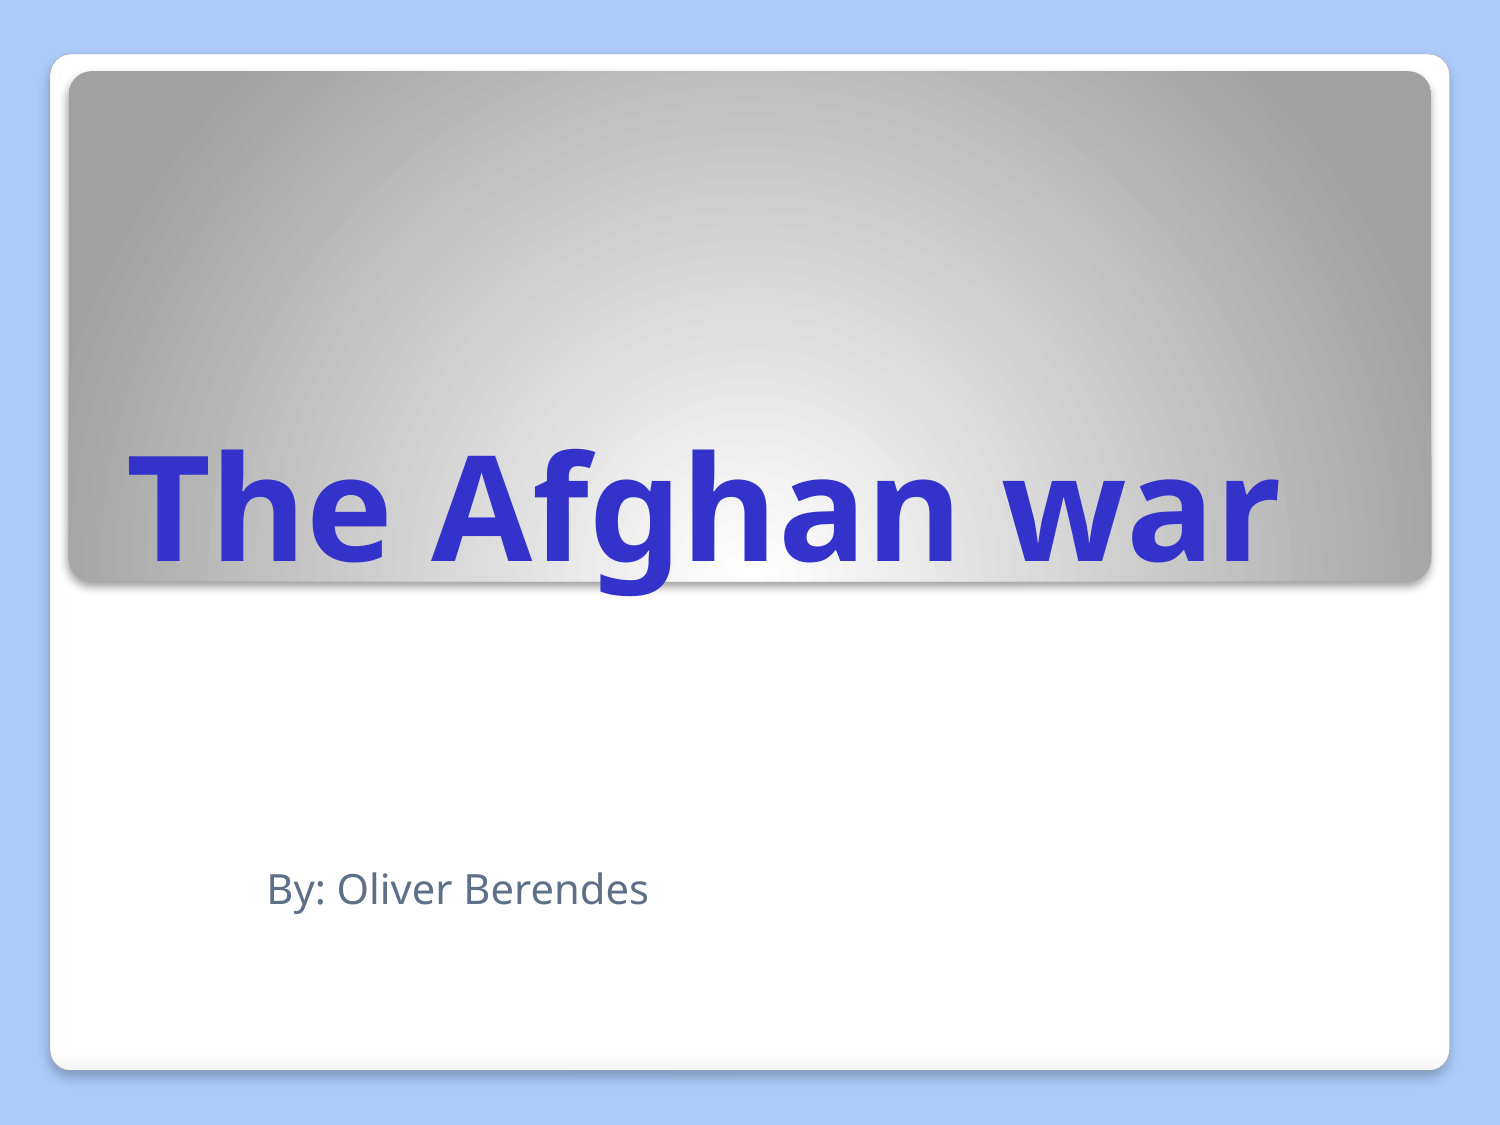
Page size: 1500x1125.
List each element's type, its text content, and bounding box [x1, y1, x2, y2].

subtitle By: Oliver Berendes [230, 562, 1281, 1016]
title The Afghan war [118, 298, 1394, 599]
